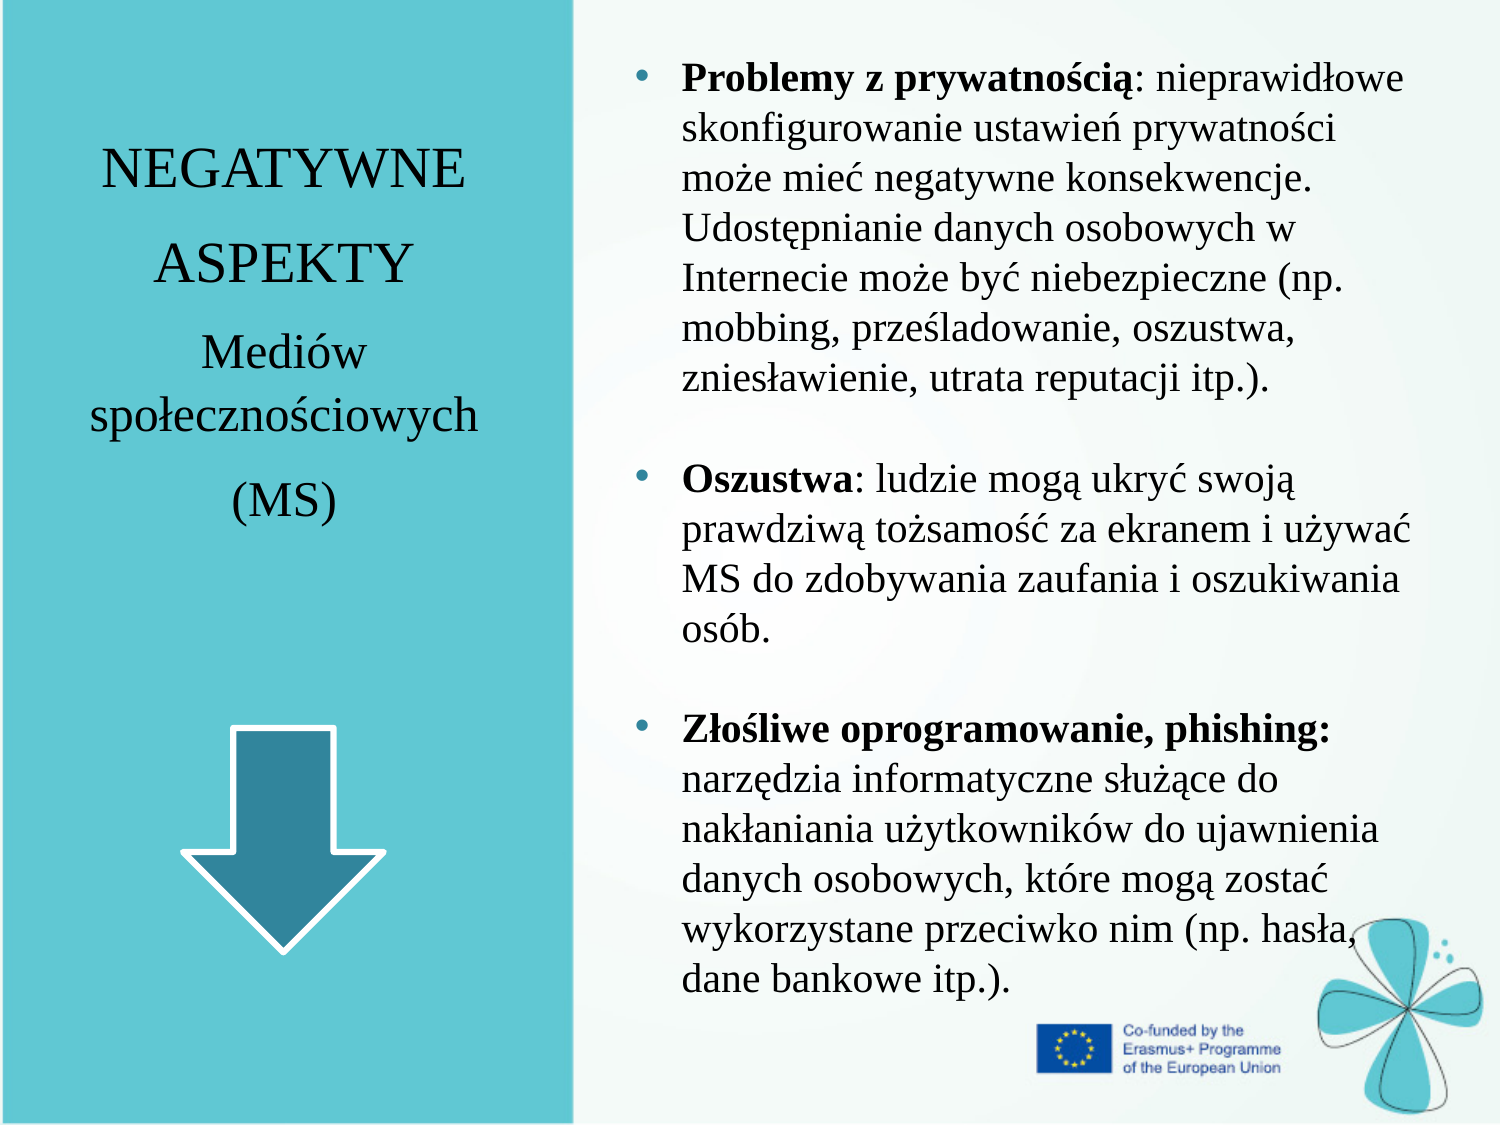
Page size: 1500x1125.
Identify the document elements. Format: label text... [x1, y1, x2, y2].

text_box Problemy z prywatnością: nieprawidłowe skonfigurowanie ustawień prywatności może mieć negatywne konsekwencje. Udostępnianie danych osobowych w Internecie może być niebezpieczne (np. mobbing, prześladowanie, oszustwa, zniesławienie, utrata reputacji itp.). Oszustwa: ludzie mogą ukryć swoją prawdziwą tożsamość za ekranem i używać MS do zdobywania zaufania i oszukiwania osób. Złośliwe oprogramowanie, phishing: narzędzia informatyczne służące do nakłaniania użytkowników do ujawnienia danych osobowych, które mogą zostać wykorzystane przeciwko nim (np. hasła, dane bankowe itp.). [620, 42, 1436, 1008]
picture [0, 0, 1500, 1125]
table_header Negatywne aspekty Mediów społecznościowych (MS) [53, 125, 515, 527]
text_box [181, 725, 386, 955]
